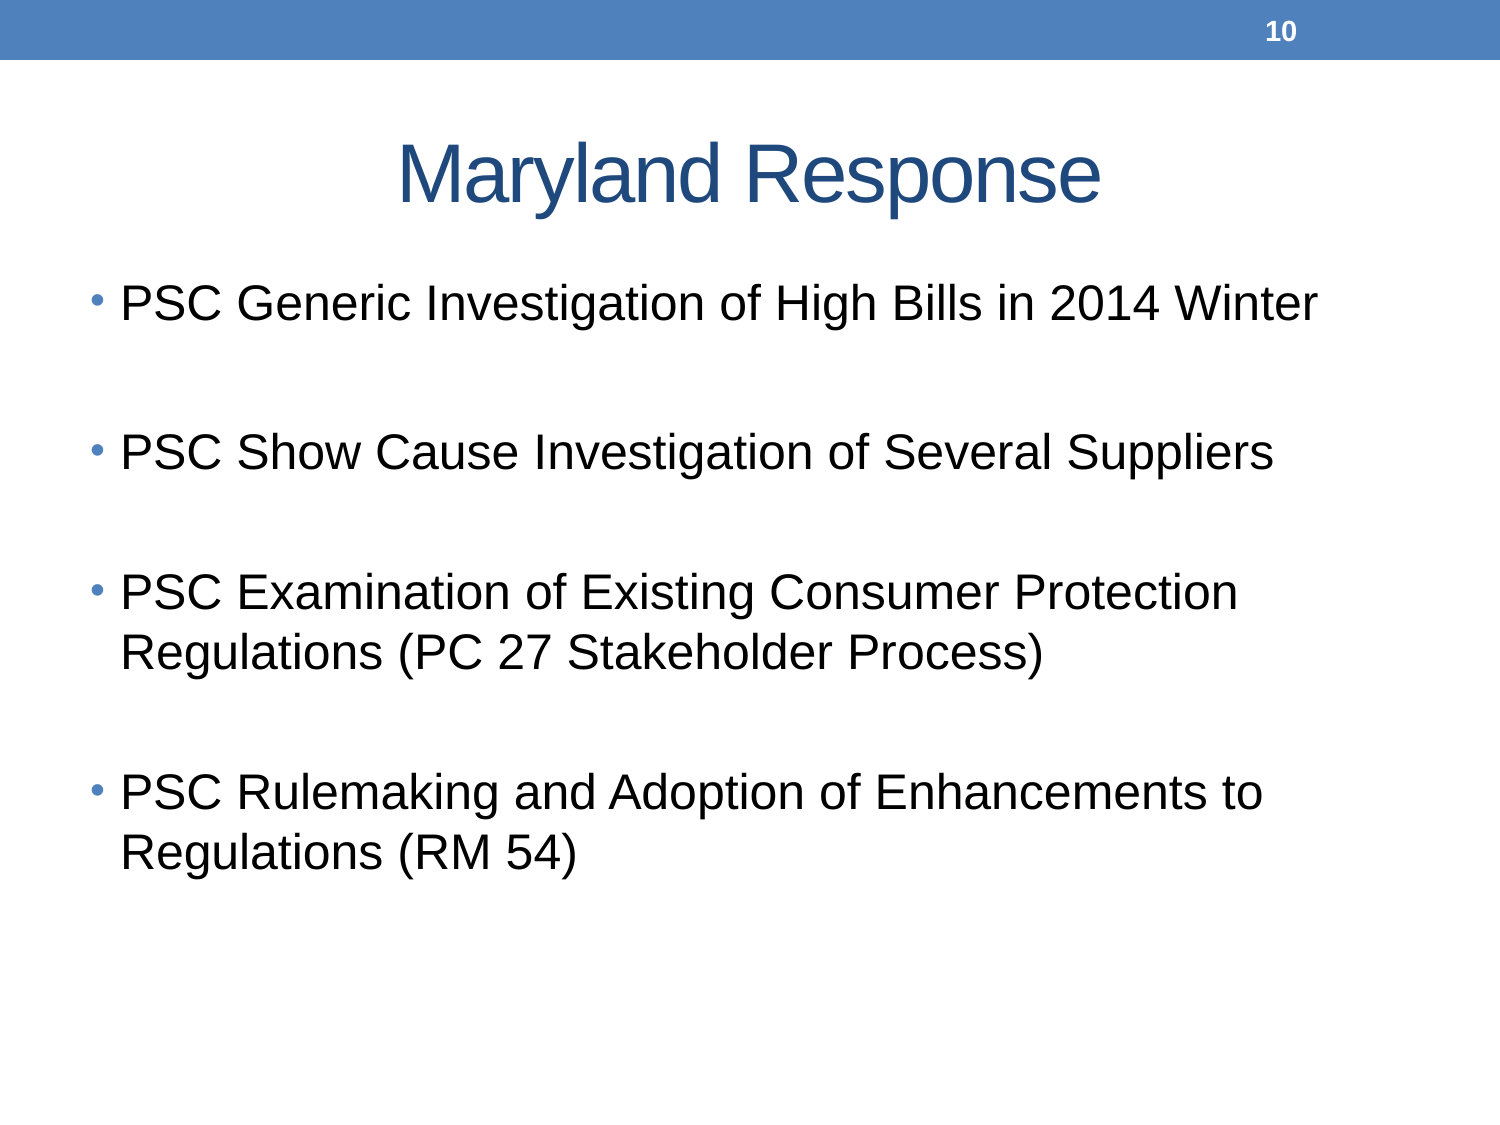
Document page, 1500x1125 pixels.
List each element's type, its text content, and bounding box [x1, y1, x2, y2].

title Maryland Response [75, 87, 1425, 250]
slide_number 10 [1250, 3, 1425, 57]
list PSC Generic Investigation of High Bills in 2014 Winter PSC Show Cause Investigation of Several Suppliers PSC Examination of Existing Consumer Protection Regulations (PC 27 Stakeholder Process) PSC Rulemaking and Adoption of Enhancements to Regulations (RM 54) [75, 262, 1425, 1063]
